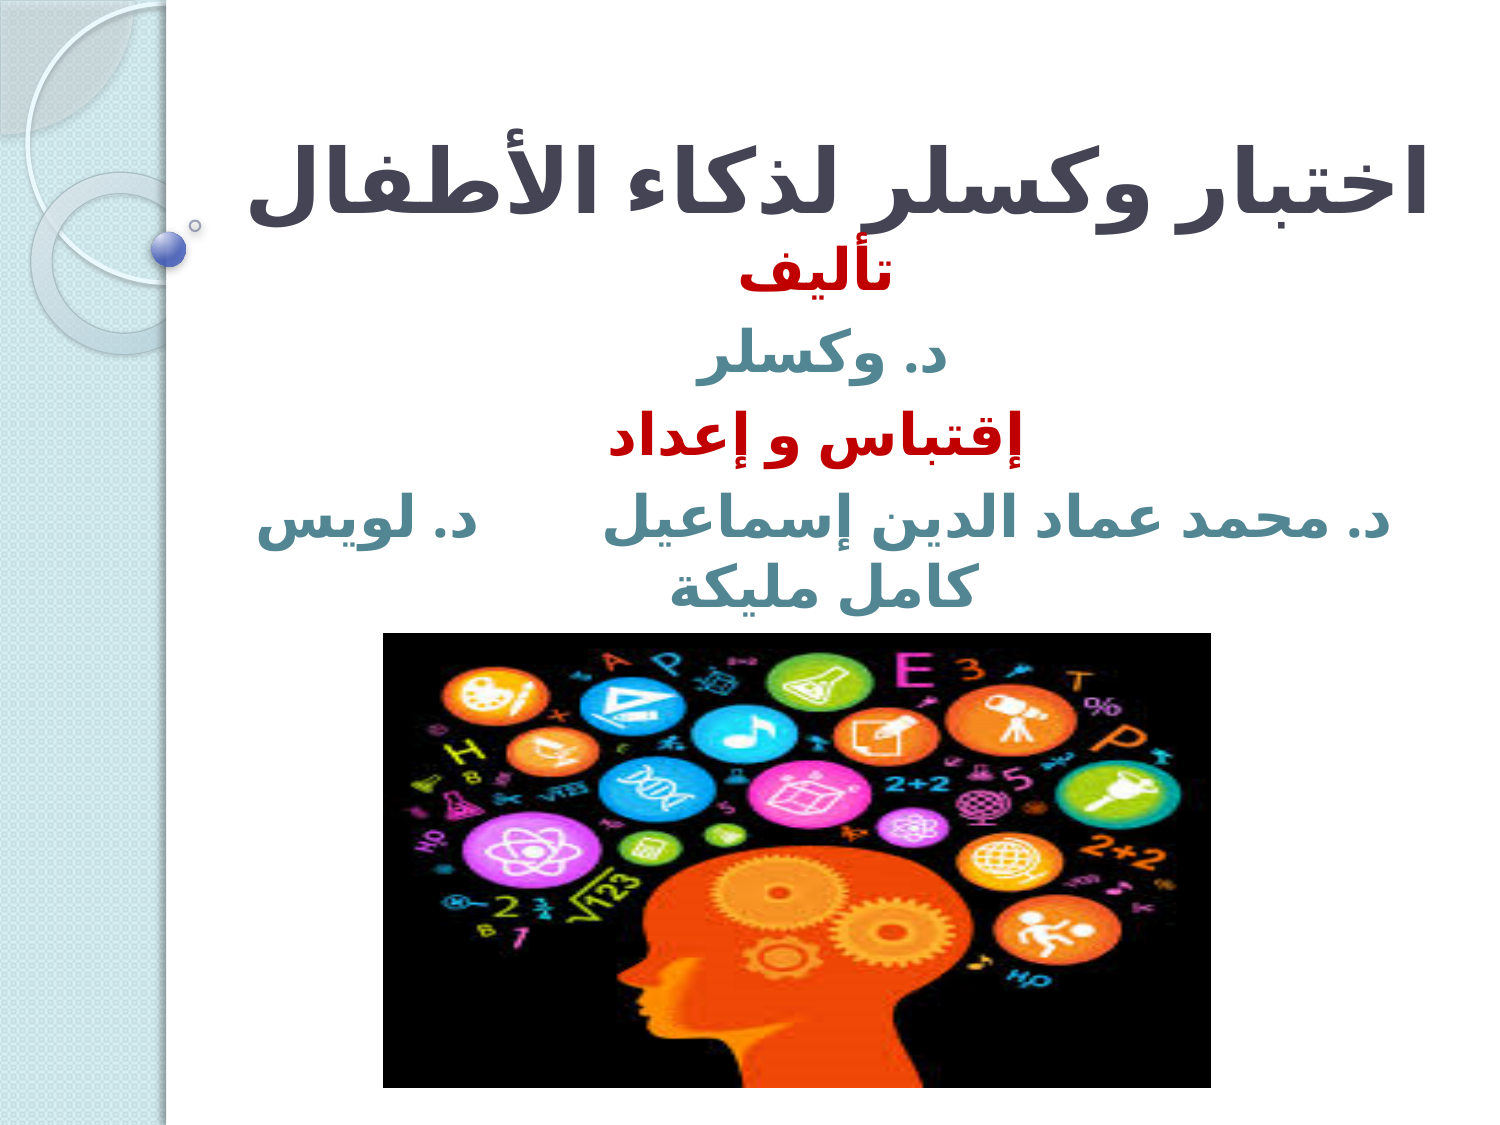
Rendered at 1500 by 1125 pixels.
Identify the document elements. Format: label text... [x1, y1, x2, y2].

subtitle تأليف د. وكسلر إقتباس و إعداد د. محمد عماد الدين إسماعيل د. لويس كامل مليكة 1999م [194, 231, 1459, 716]
title اختبار وكسلر لذكاء الأطفال [183, 19, 1471, 239]
picture [383, 633, 1211, 1088]
